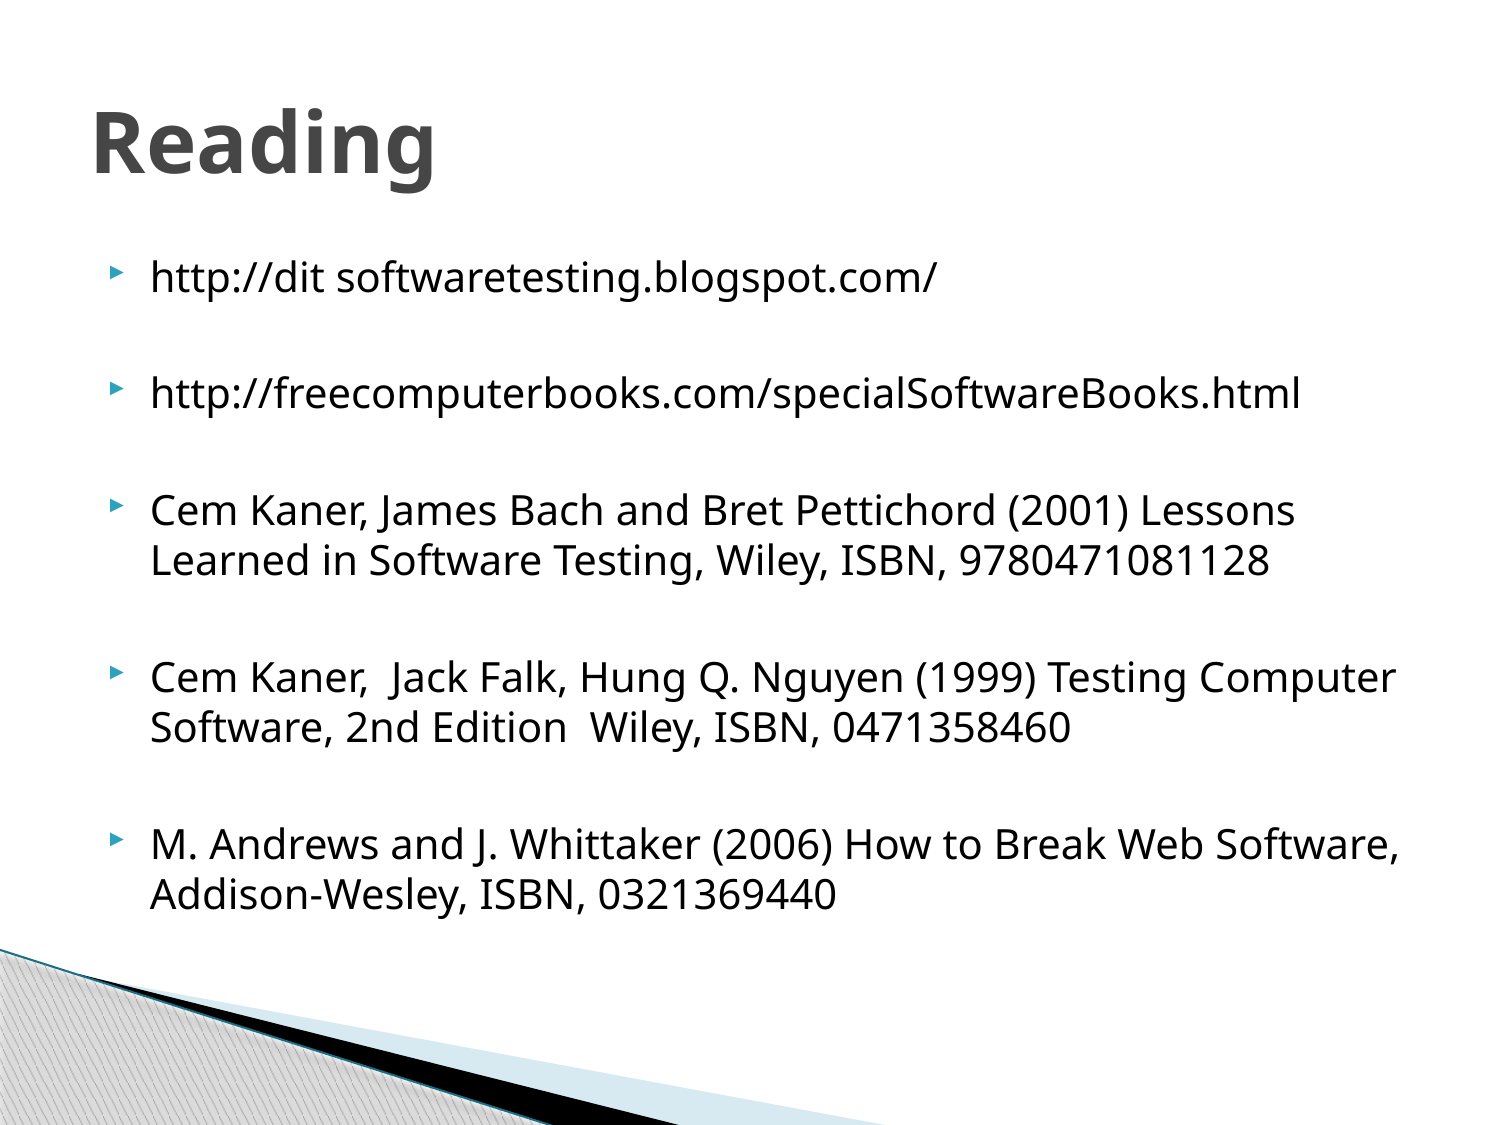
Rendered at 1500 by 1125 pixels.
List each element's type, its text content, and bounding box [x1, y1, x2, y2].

title Reading [75, 45, 1425, 233]
list http://dit softwaretesting.blogspot.com/ http://freecomputerbooks.com/specialSoftwareBooks.html Cem Kaner, James Bach and Bret Pettichord (2001) Lessons Learned in Software Testing, Wiley, ISBN, 9780471081128 Cem Kaner, Jack Falk, Hung Q. Nguyen (1999) Testing Computer Software, 2nd Edition Wiley, ISBN, 0471358460 M. Andrews and J. Whittaker (2006) How to Break Web Software, Addison-Wesley, ISBN, 0321369440 [75, 243, 1425, 986]
